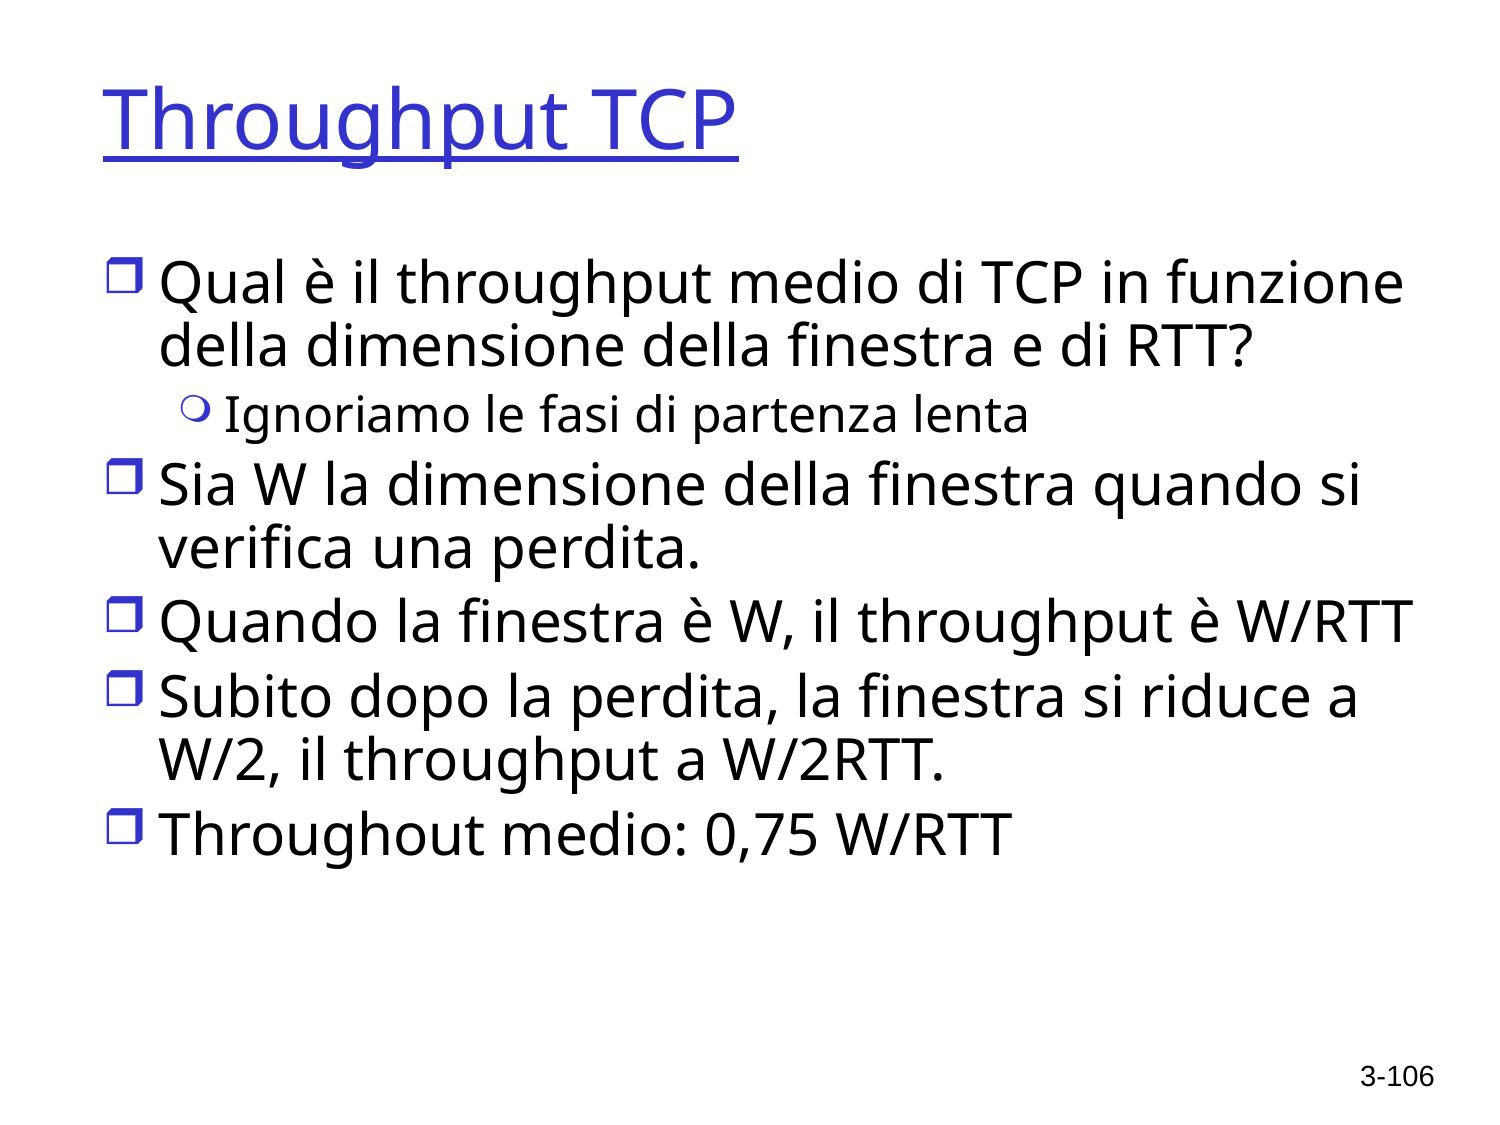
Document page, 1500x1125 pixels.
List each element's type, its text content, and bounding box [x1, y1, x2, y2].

title Throughput TCP [87, 37, 1363, 197]
slide_number 3-106 [1338, 1049, 1451, 1125]
list Qual è il throughput medio di TCP in funzione della dimensione della finestra e di RTT? Ignoriamo le fasi di partenza lenta Sia W la dimensione della finestra quando si verifica una perdita. Quando la finestra è W, il throughput è W/RTT Subito dopo la perdita, la finestra si riduce a W/2, il throughput a W/2RTT. Throughout medio: 0,75 W/RTT [87, 245, 1436, 1009]
